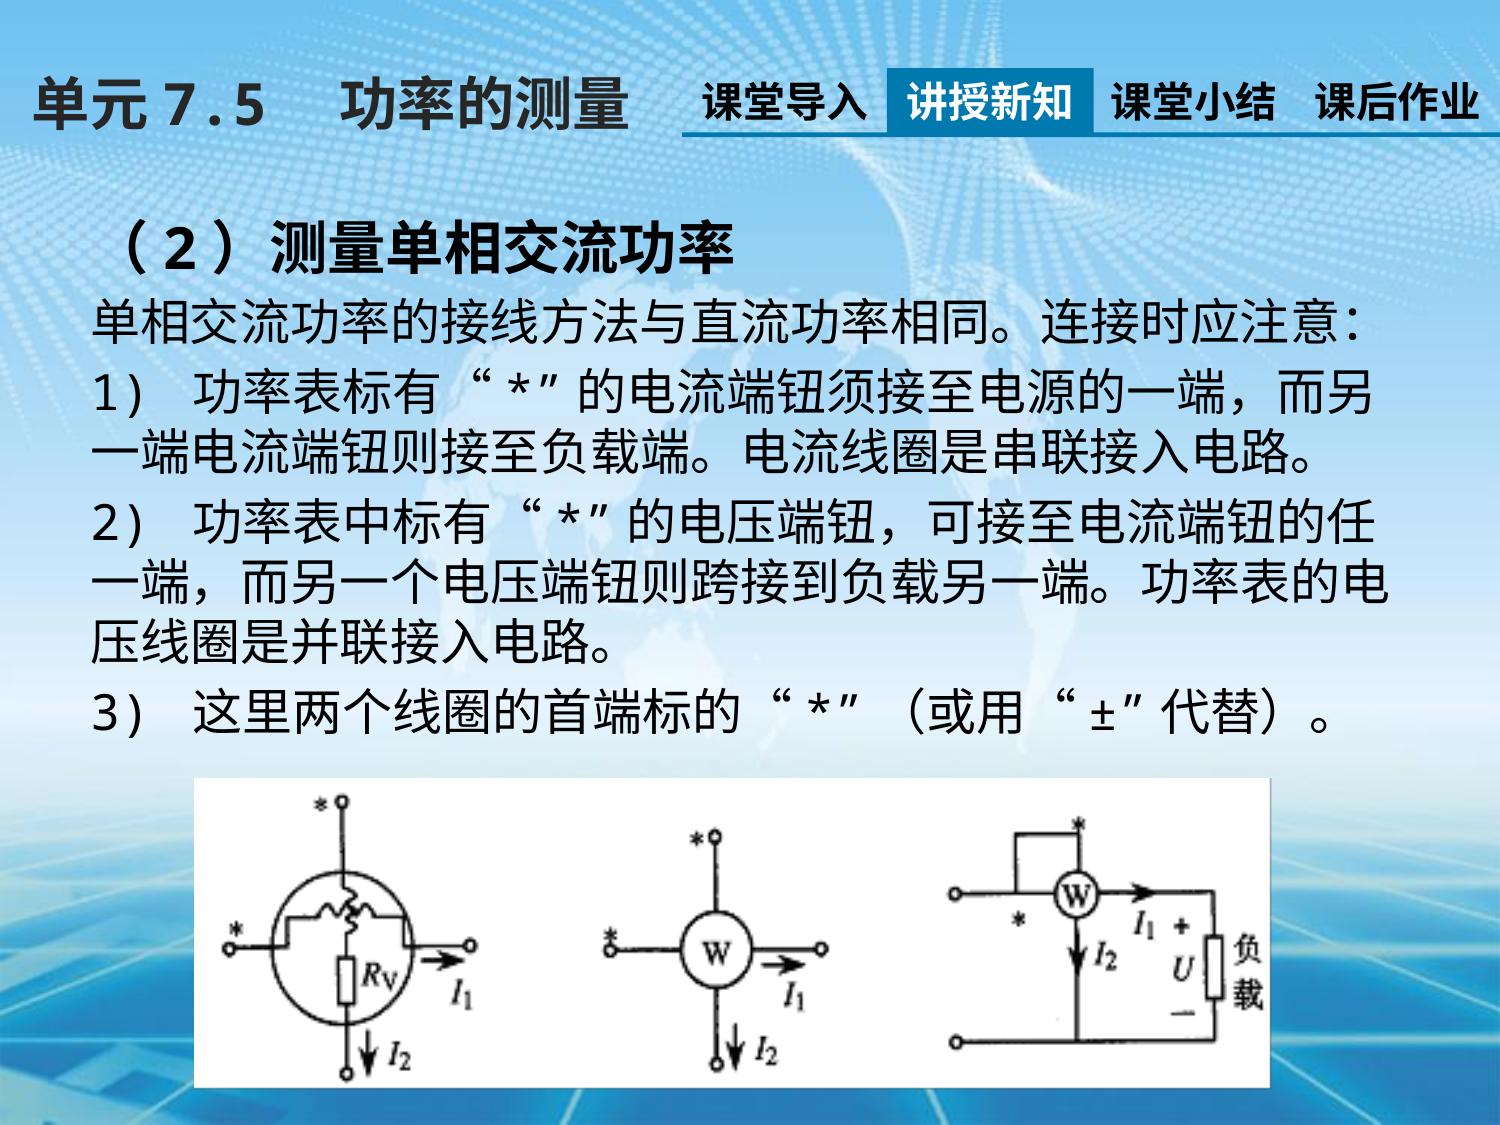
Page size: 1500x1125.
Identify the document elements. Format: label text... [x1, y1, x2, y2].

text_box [16, 59, 1500, 146]
picture [0, 0, 1500, 1125]
text_box （2）测量单相交流功率 单相交流功率的接线方法与直流功率相同。连接时应注意： 1) 功率表标有“*”的电流端钮须接至电源的一端，而另一端电流端钮则接至负载端。电流线圈是串联接入电路。 2) 功率表中标有“*”的电压端钮，可接至电流端钮的任一端，而另一个电压端钮则跨接到负载另一端。功率表的电压线圈是并联接入电路。 3) 这里两个线圈的首端标的“*”（或用“±”代替）。 [75, 203, 1422, 766]
